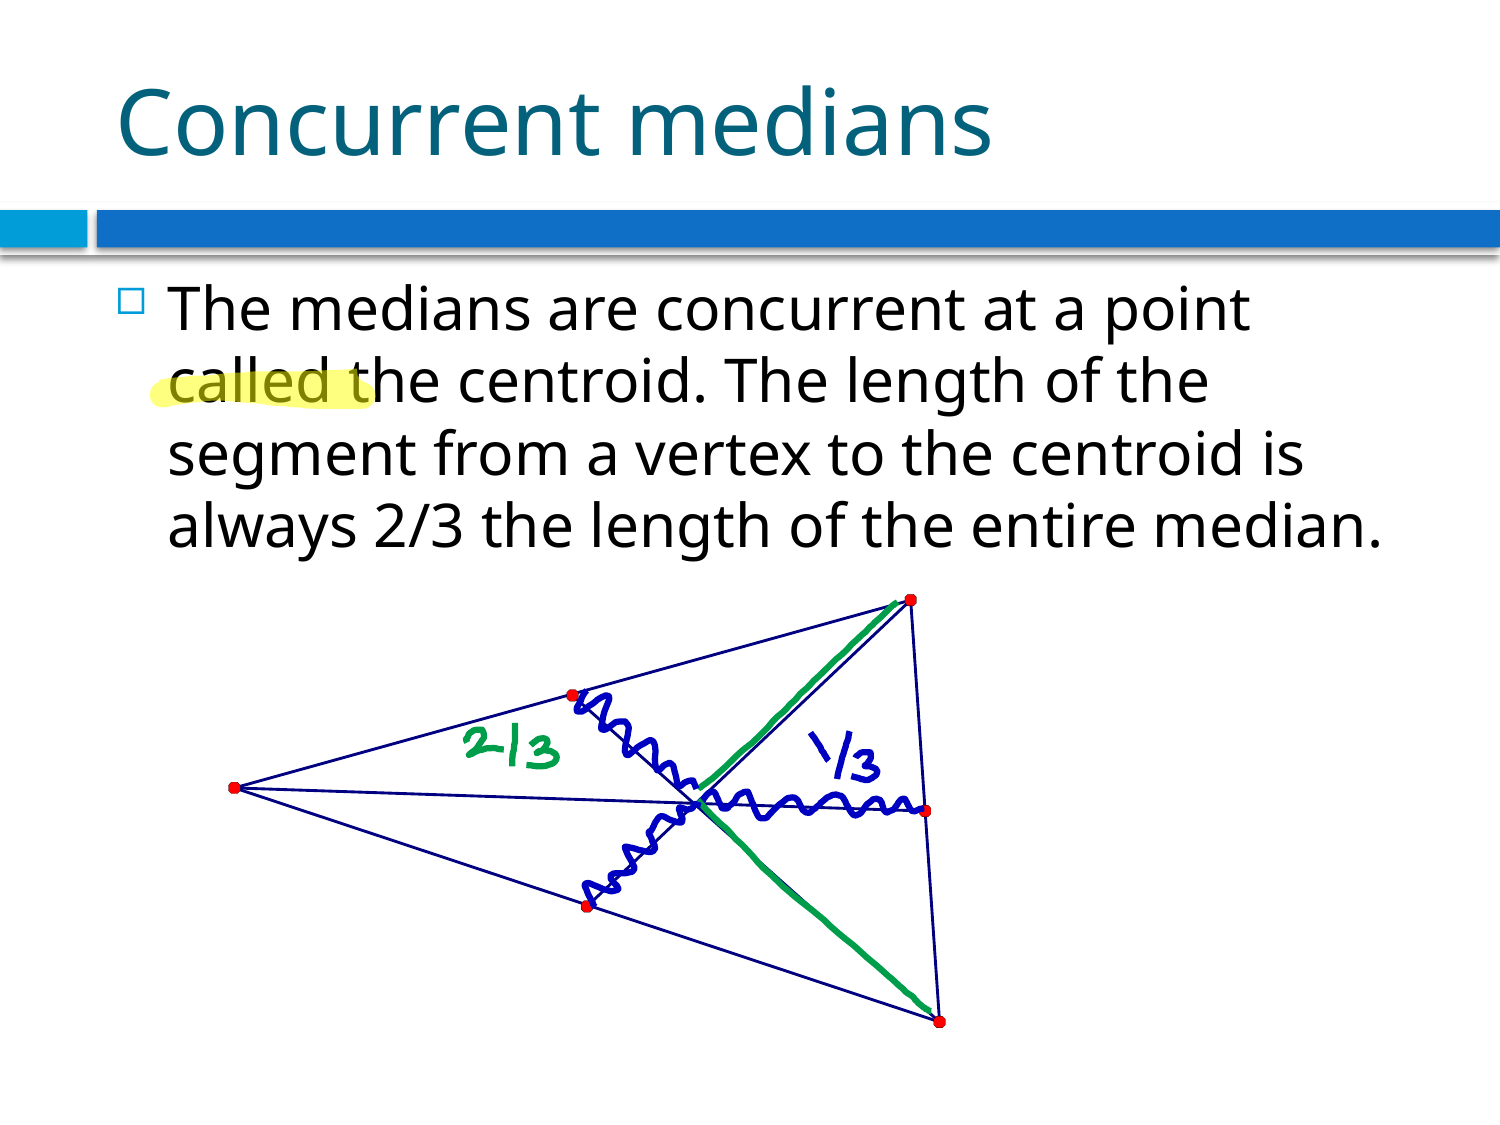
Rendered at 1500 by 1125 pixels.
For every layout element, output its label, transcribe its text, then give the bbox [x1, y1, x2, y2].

picture [196, 562, 981, 1063]
list The medians are concurrent at a point called the centroid. The length of the segment from a vertex to the centroid is always 2/3 the length of the entire median. [100, 262, 1438, 1000]
text_box [160, 378, 364, 398]
title Concurrent medians [100, 37, 1438, 200]
